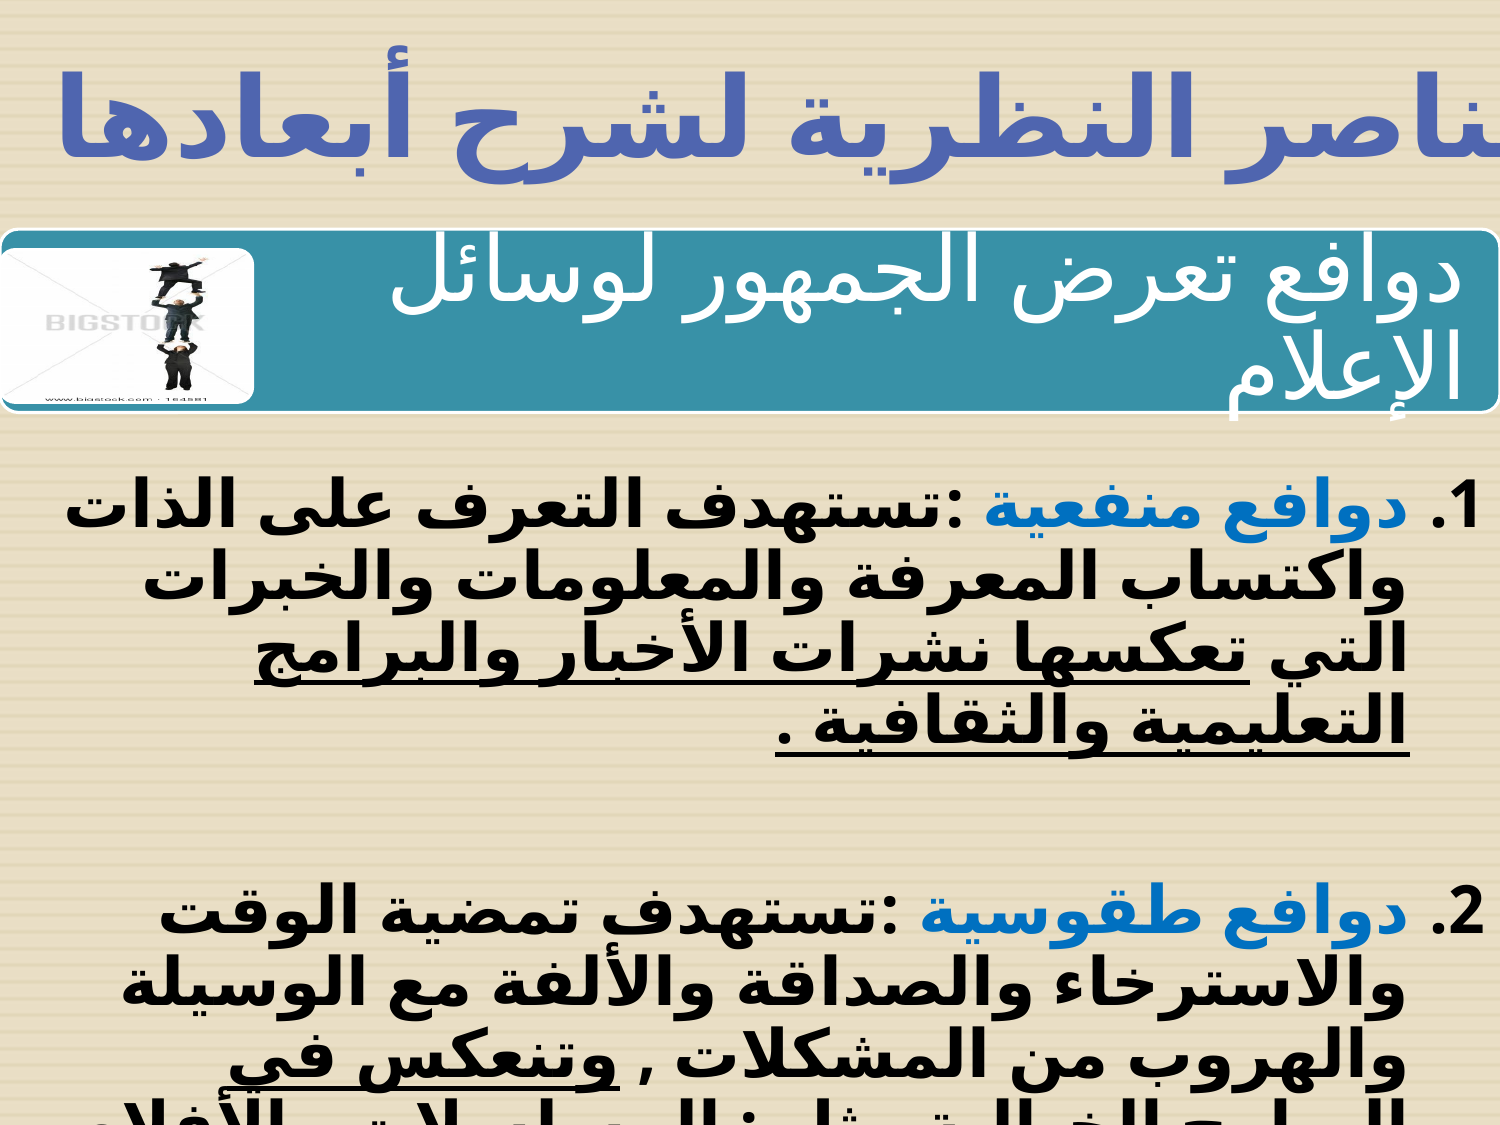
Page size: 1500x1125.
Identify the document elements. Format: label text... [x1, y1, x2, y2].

text_box عناصر النظرية لشرح أبعادها [39, 37, 1500, 188]
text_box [0, 228, 1500, 413]
text_box دوافع منفعية :تستهدف التعرف على الذات واكتساب المعرفة والمعلومات والخبرات التي تعكسها نشرات الأخبار والبرامج التعليمية والثقافية . دوافع طقوسية :تستهدف تمضية الوقت والاسترخاء والصداقة والألفة مع الوسيلة والهروب من المشكلات , وتنعكس في البرامج الخيالية مثل : المسلسلات والأفلام والمنوعات وبرامج الترفيه . [0, 462, 1500, 1125]
